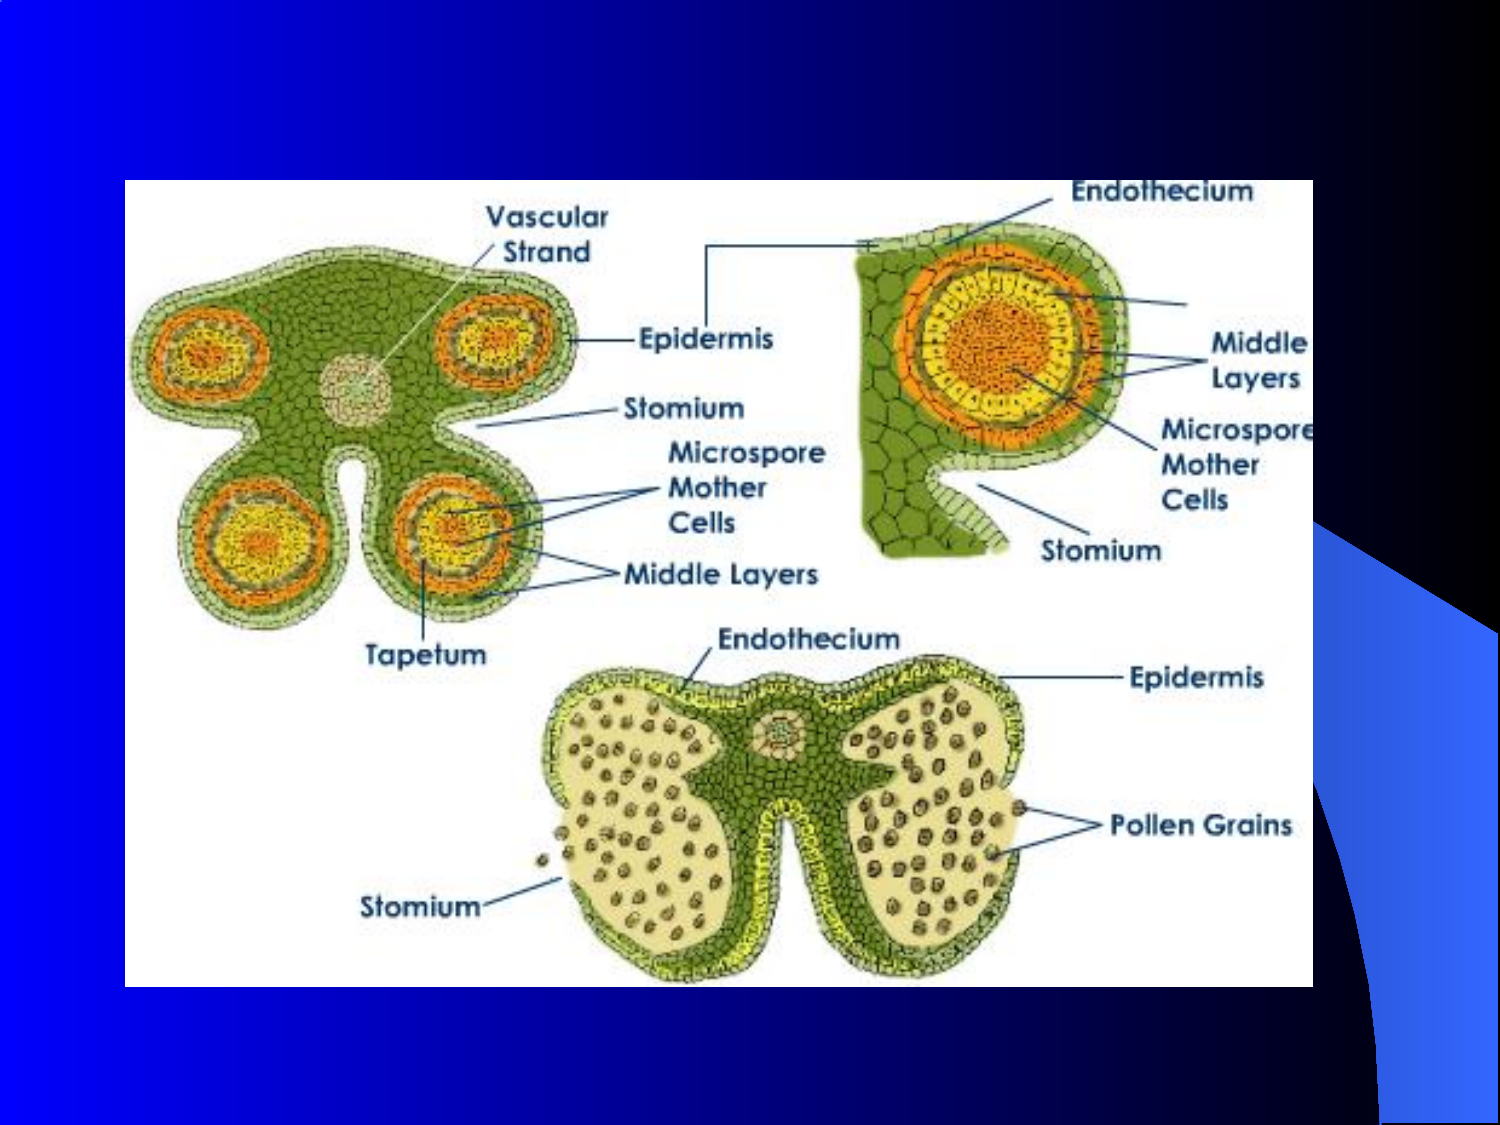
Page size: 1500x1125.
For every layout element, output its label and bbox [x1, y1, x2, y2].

picture [124, 180, 1313, 987]
